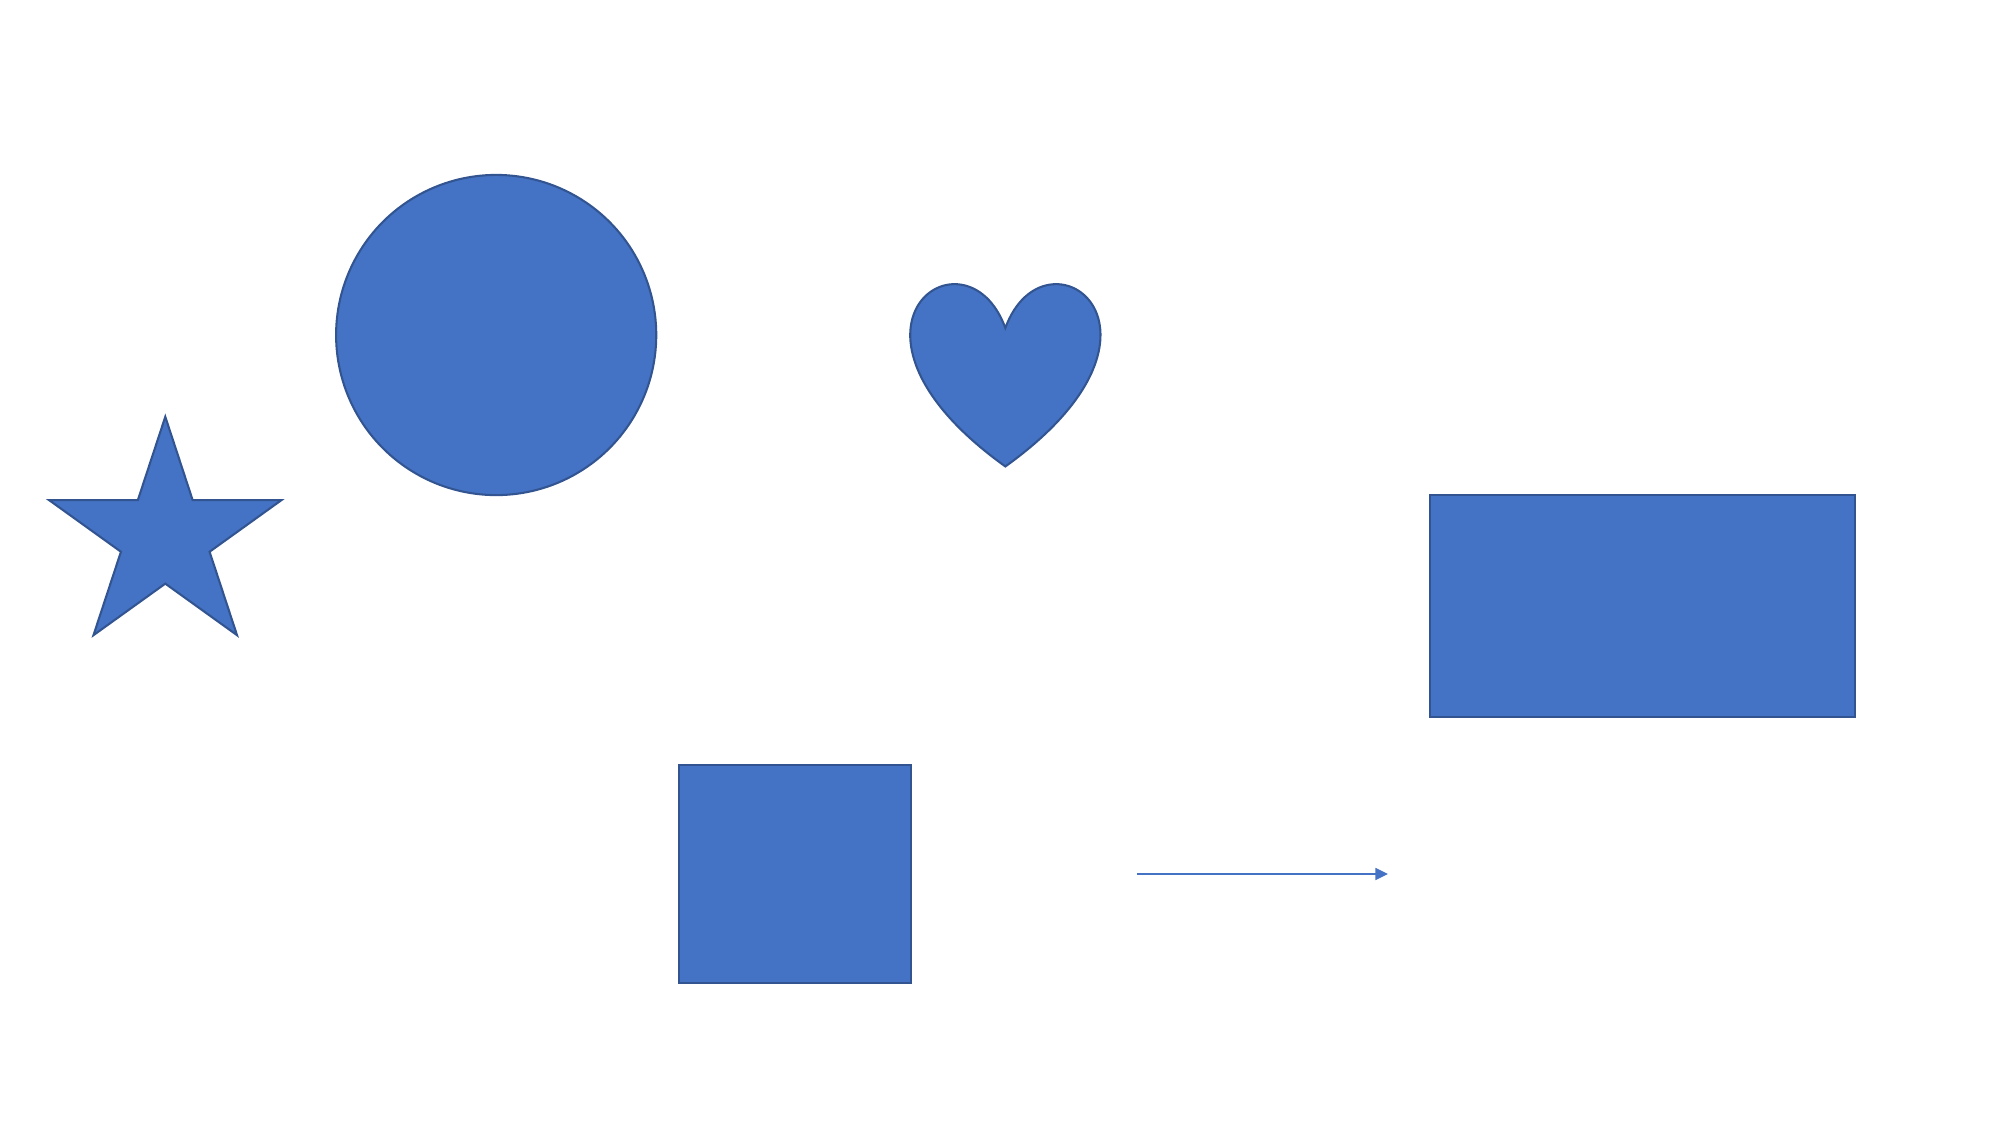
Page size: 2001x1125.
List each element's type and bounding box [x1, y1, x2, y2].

text_box [335, 173, 658, 497]
text_box [909, 283, 1102, 468]
text_box [45, 413, 285, 638]
text_box [1429, 494, 1856, 718]
text_box [678, 764, 912, 984]
